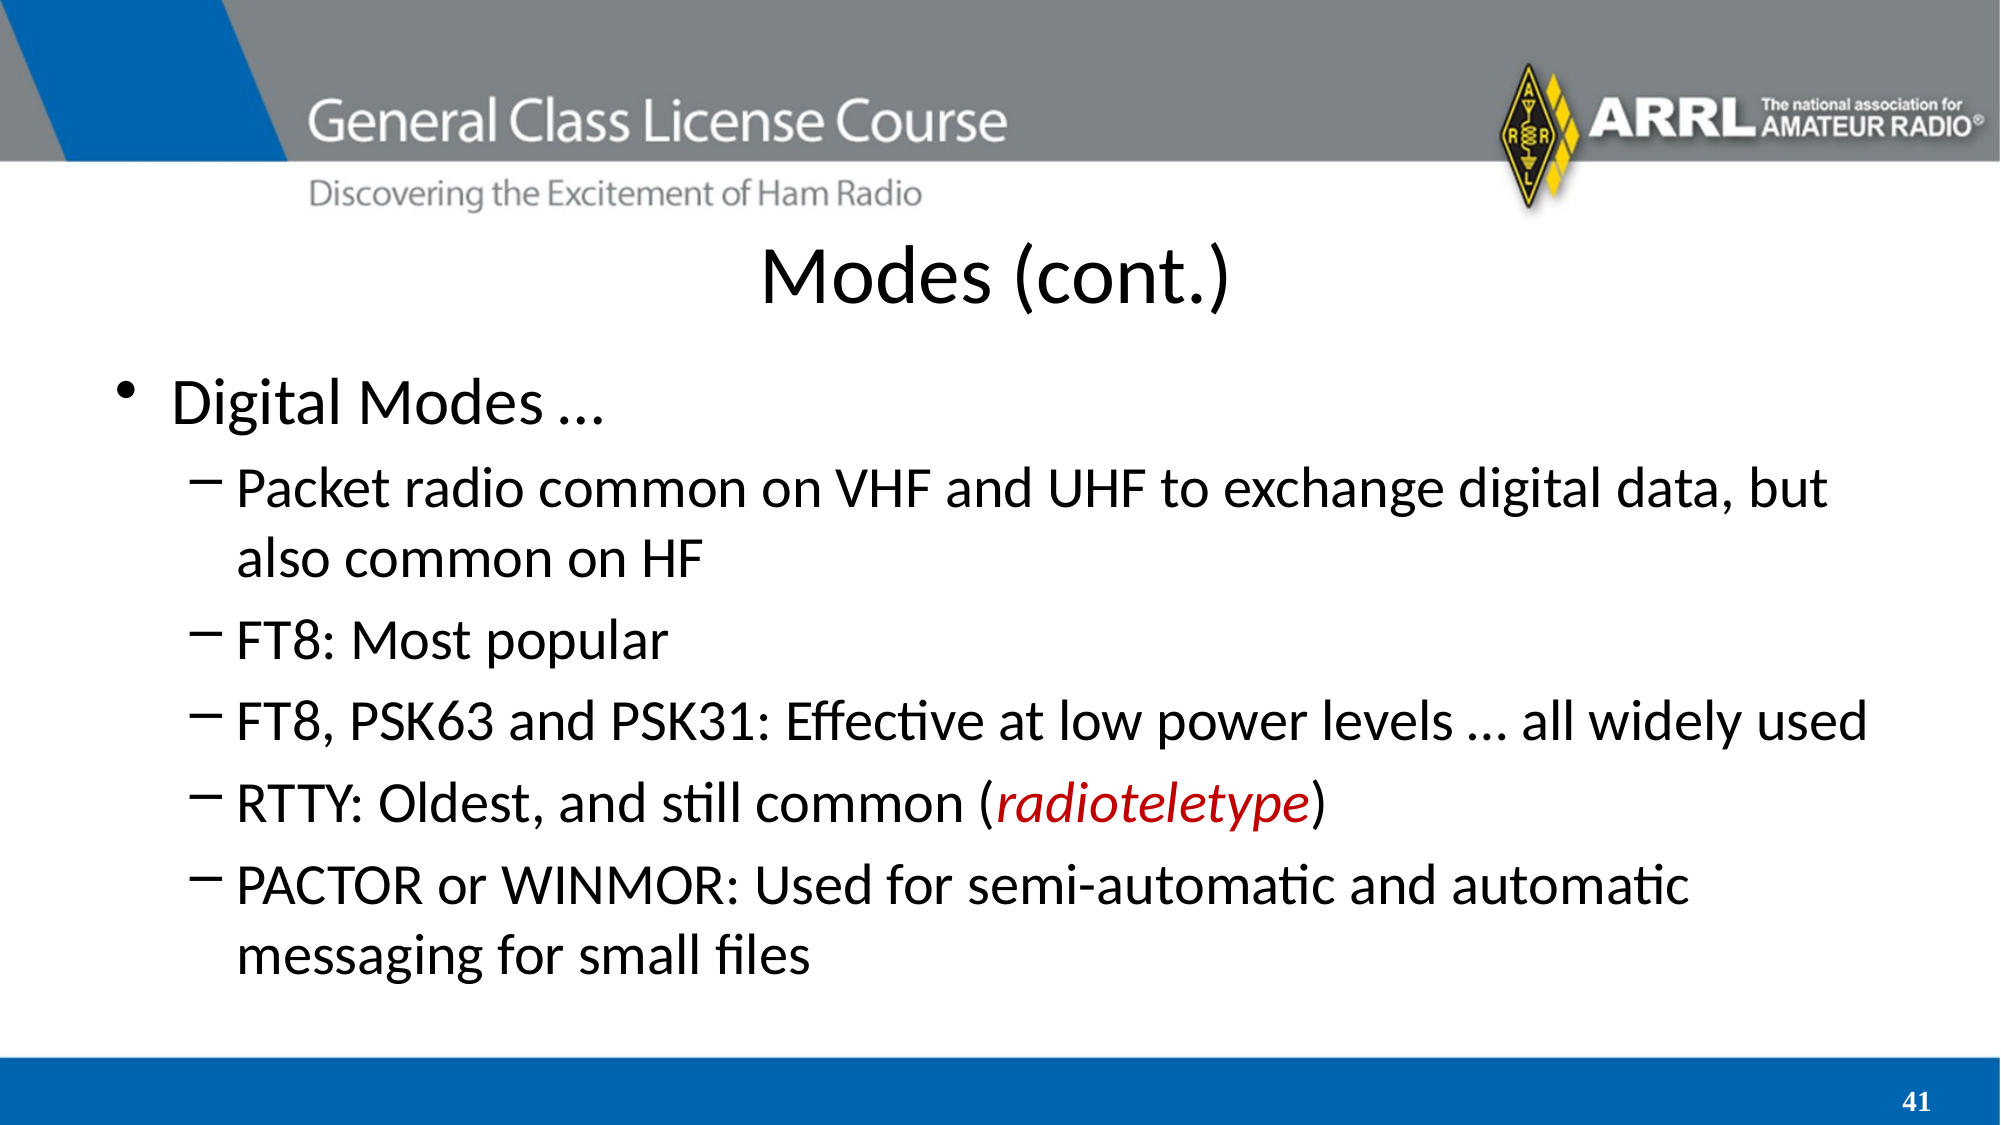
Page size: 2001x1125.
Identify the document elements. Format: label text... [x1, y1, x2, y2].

list Digital Modes … Packet radio common on VHF and UHF to exchange digital data, but also common on HF FT8: Most popular FT8, PSK63 and PSK31: Effective at low power levels … all widely used RTTY: Oldest, and still common (radioteletype) PACTOR or WINMOR: Used for semi-automatic and automatic messaging for small files [99, 350, 1900, 1037]
title Modes (cont.) [96, 212, 1897, 356]
picture [0, 0, 2001, 1125]
